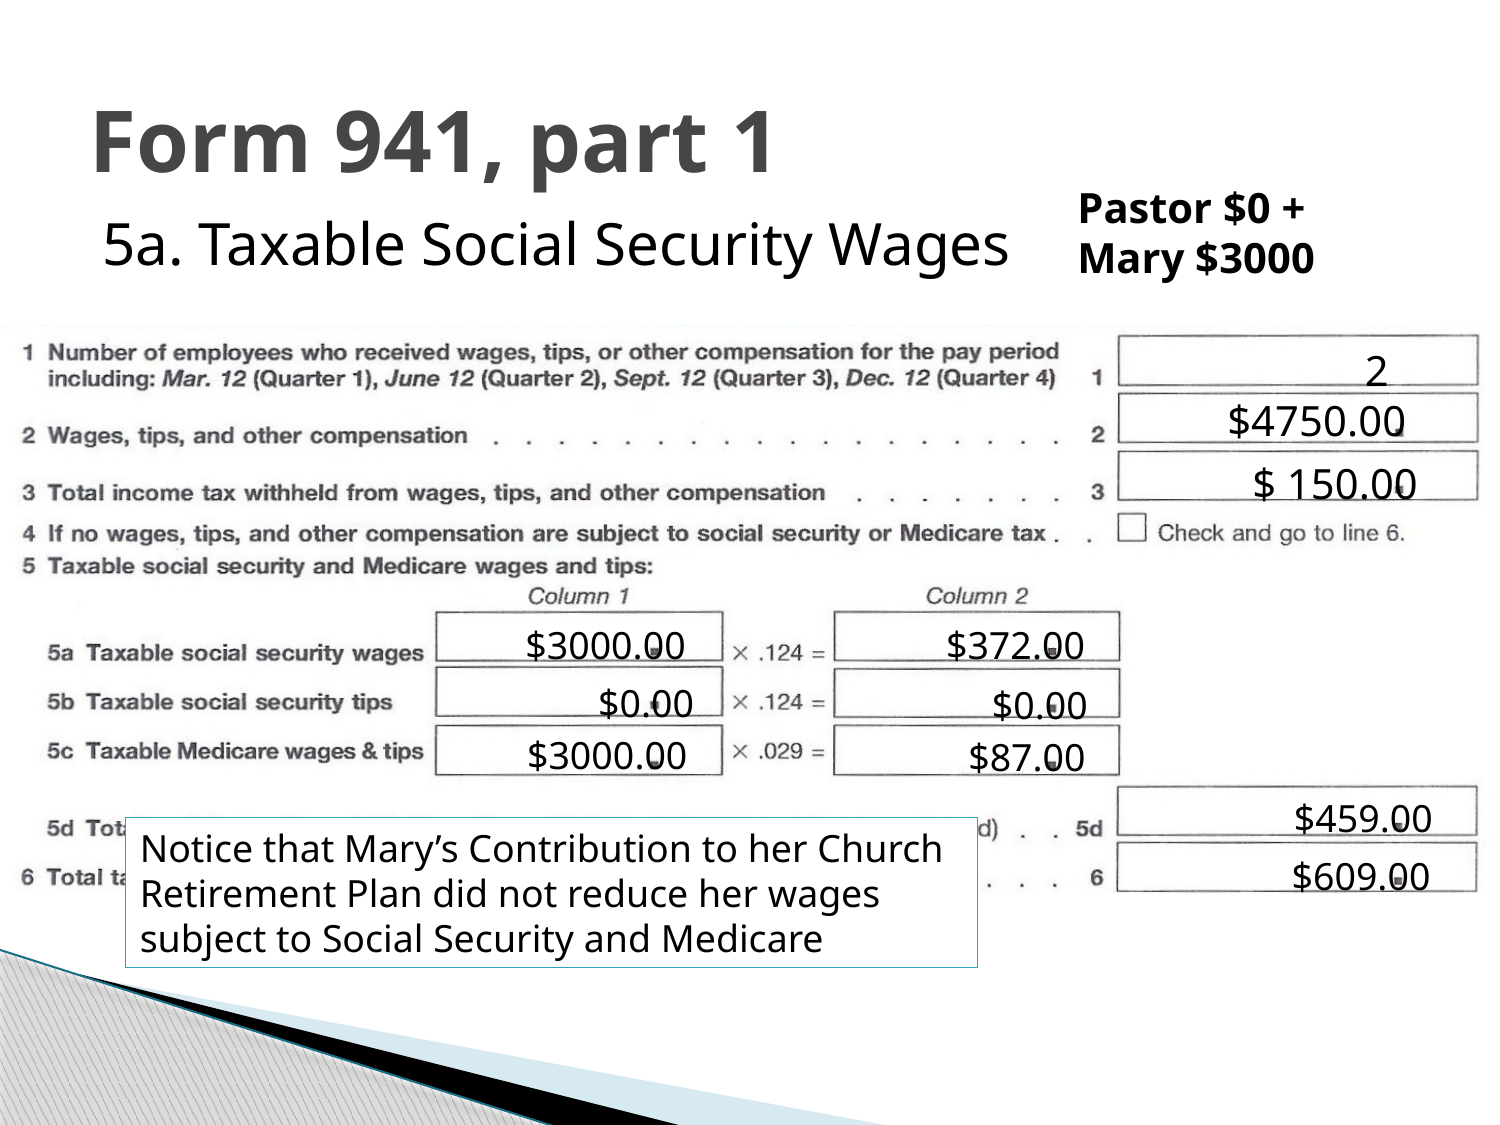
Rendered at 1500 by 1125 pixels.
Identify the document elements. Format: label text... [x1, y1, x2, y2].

text_box 5a. Taxable Social Security Wages [87, 200, 1062, 285]
text_box Notice that Mary’s Contribution to her Church Retirement Plan did not reduce her wages subject to Social Security and Medicare [125, 906, 978, 968]
text_box Pastor $0 + Mary $3000 [1062, 174, 1500, 290]
title Form 941, part 1 [75, 45, 1425, 233]
picture [0, 324, 1500, 894]
